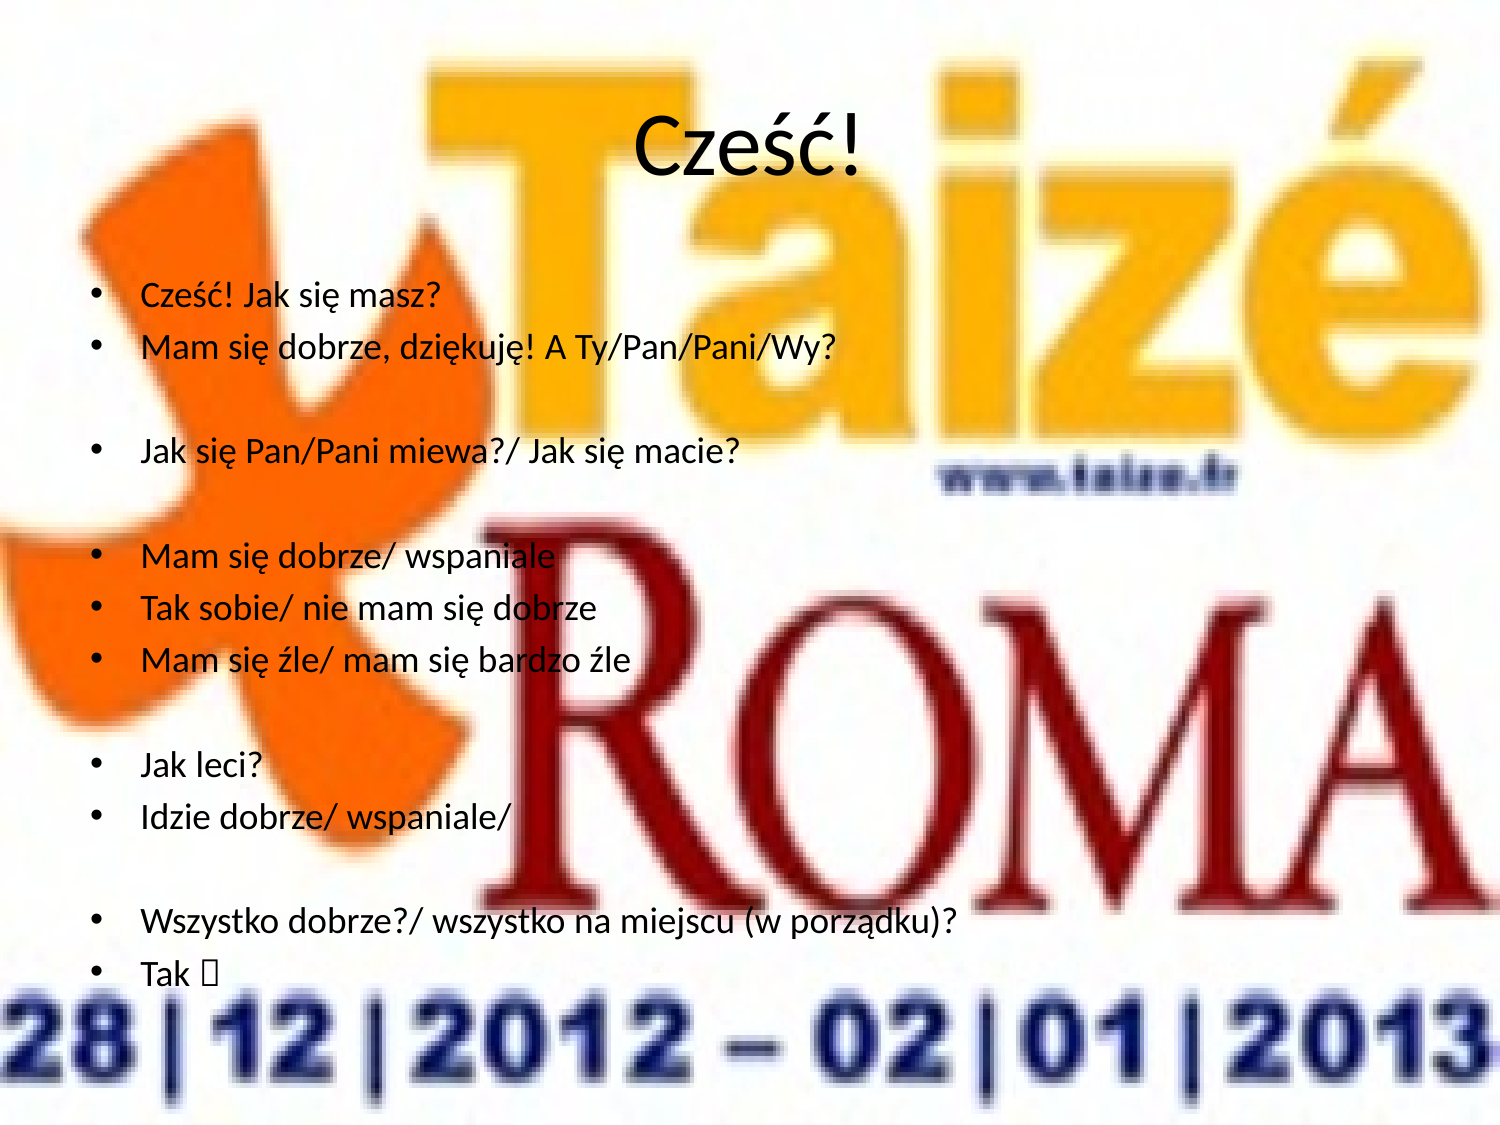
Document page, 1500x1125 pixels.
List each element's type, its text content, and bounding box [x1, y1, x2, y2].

list Cześć! Jak się masz? Mam się dobrze, dziękuję! A Ty/Pan/Pani/Wy? Jak się Pan/Pani miewa?/ Jak się macie? Mam się dobrze/ wspaniale Tak sobie/ nie mam się dobrze Mam się źle/ mam się bardzo źle Jak leci? Idzie dobrze/ wspaniale/ Wszystko dobrze?/ wszystko na miejscu (w porządku)? Tak  [75, 262, 1425, 1005]
title Cześć! [75, 45, 1425, 233]
picture [0, 0, 1500, 1125]
